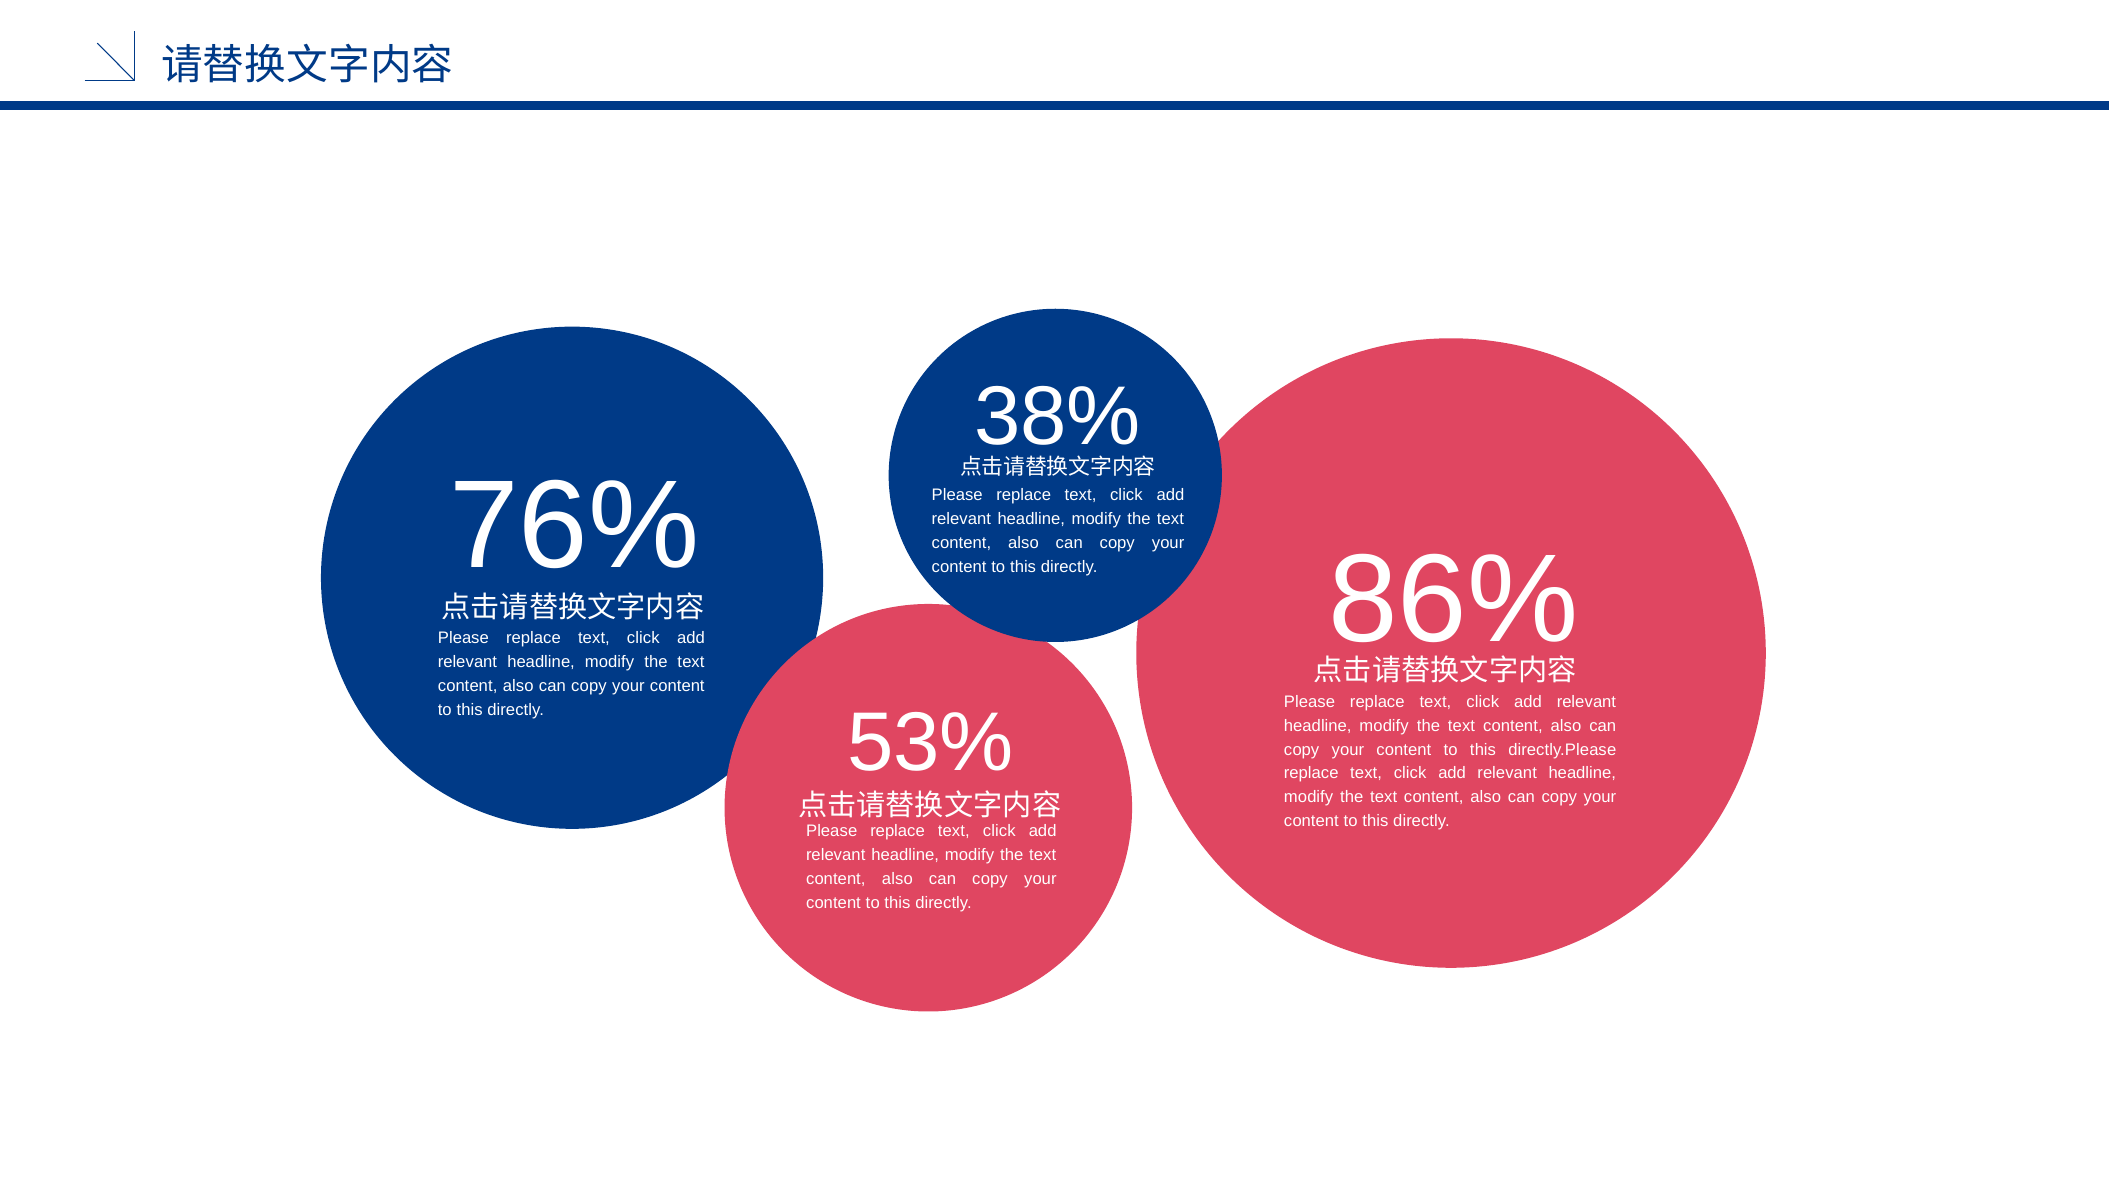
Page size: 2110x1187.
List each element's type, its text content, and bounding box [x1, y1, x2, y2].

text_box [888, 308, 1222, 642]
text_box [724, 603, 1133, 1012]
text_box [1136, 338, 1766, 968]
text_box 请替换文字内容 [145, 22, 500, 94]
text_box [320, 326, 824, 829]
